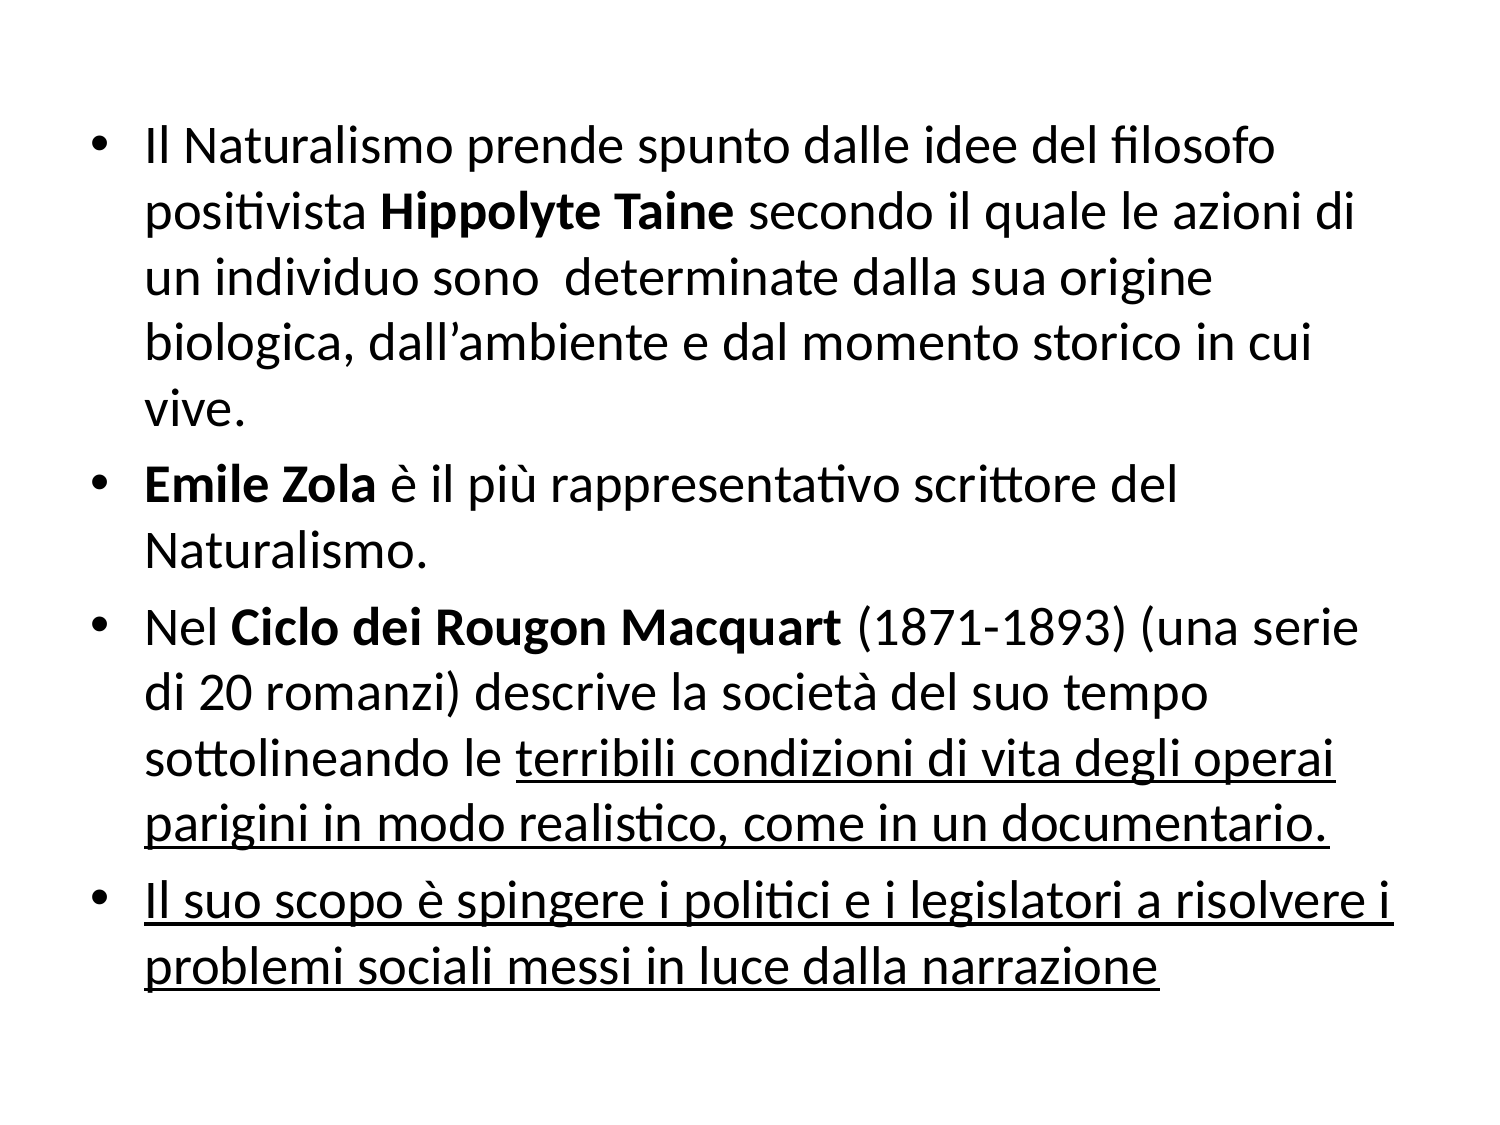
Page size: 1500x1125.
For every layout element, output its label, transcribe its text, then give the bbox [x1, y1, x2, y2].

list Il Naturalismo prende spunto dalle idee del filosofo positivista Hippolyte Taine secondo il quale le azioni di un individuo sono determinate dalla sua origine biologica, dall’ambiente e dal momento storico in cui vive. Emile Zola è il più rappresentativo scrittore del Naturalismo. Nel Ciclo dei Rougon Macquart (1871-1893) (una serie di 20 romanzi) descrive la società del suo tempo sottolineando le terribili condizioni di vita degli operai parigini in modo realistico, come in un documentario. Il suo scopo è spingere i politici e i legislatori a risolvere i problemi sociali messi in luce dalla narrazione [75, 101, 1425, 1005]
